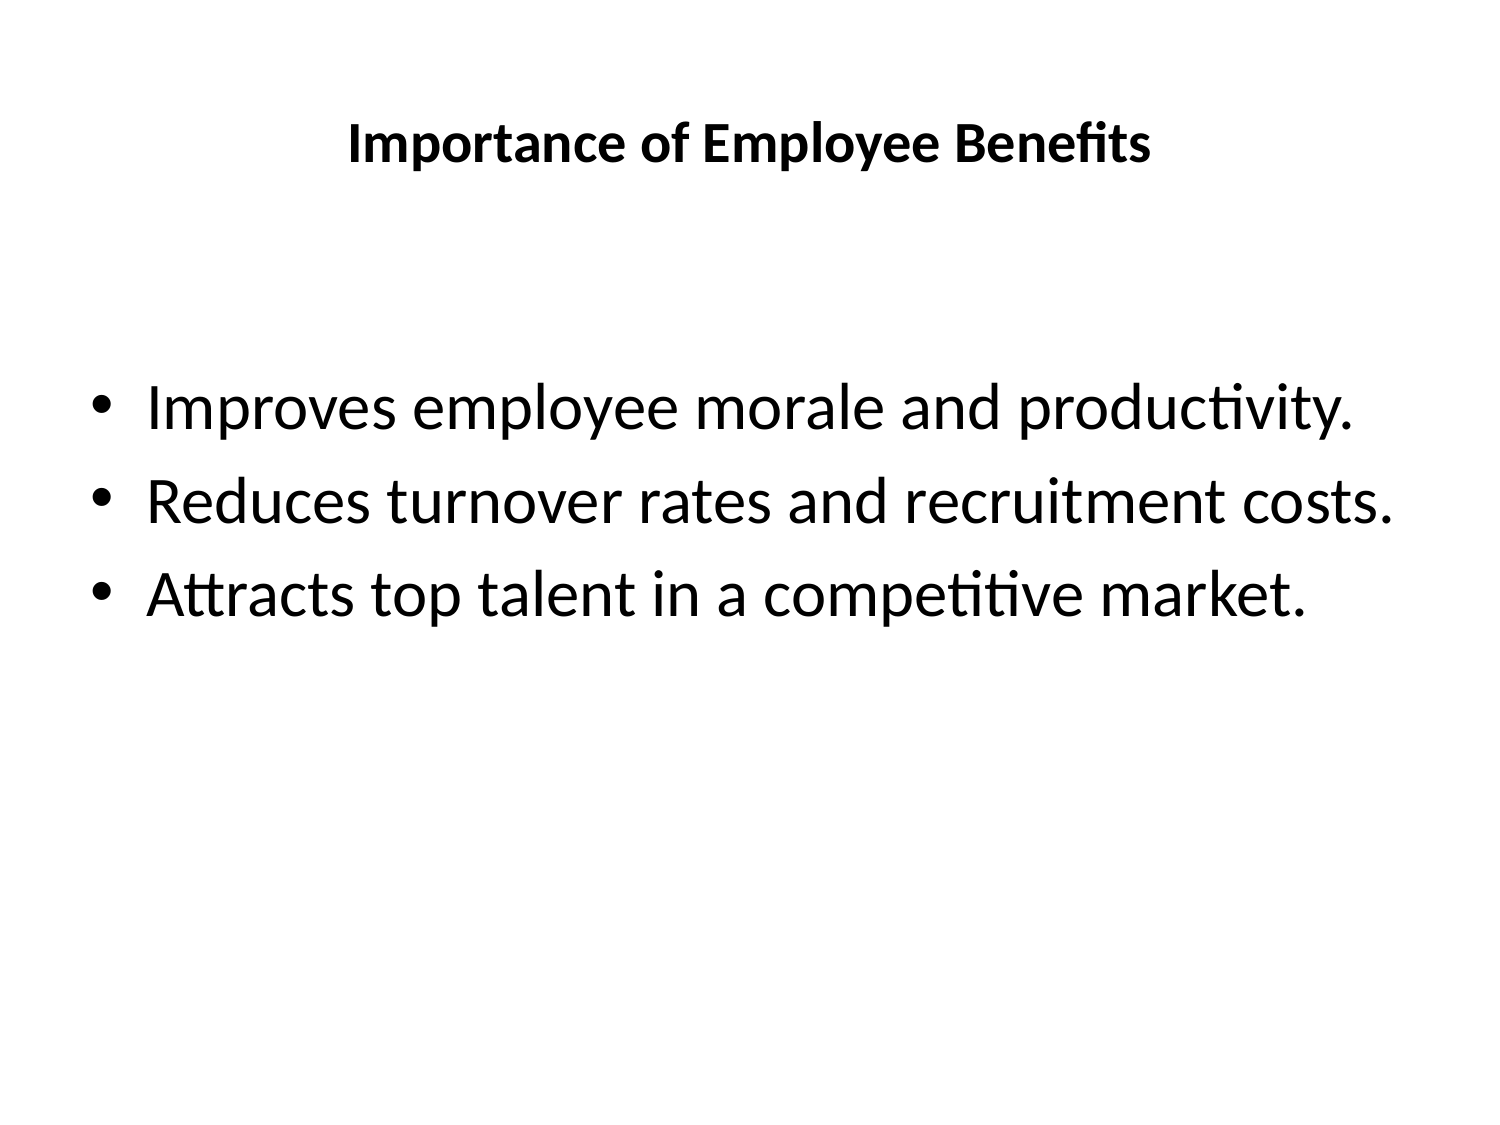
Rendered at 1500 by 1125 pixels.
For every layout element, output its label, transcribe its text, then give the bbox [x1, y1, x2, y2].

list Improves employee morale and productivity. Reduces turnover rates and recruitment costs. Attracts top talent in a competitive market. [75, 262, 1425, 1005]
title Importance of Employee Benefits [75, 45, 1425, 233]
